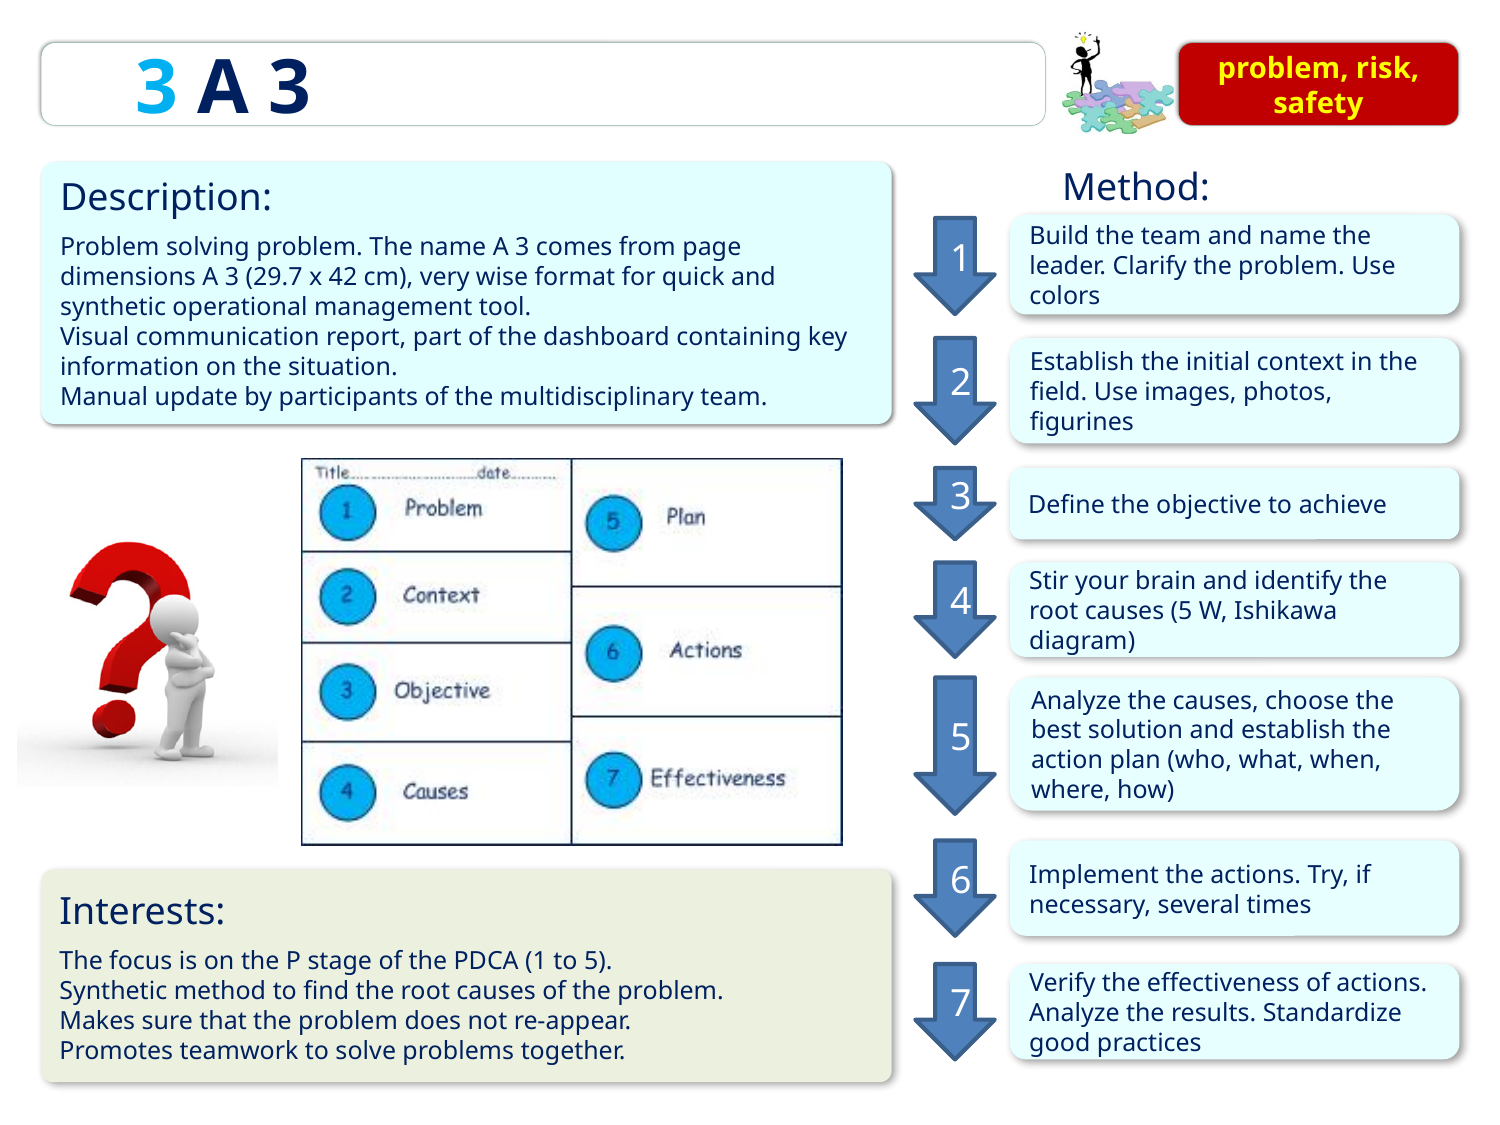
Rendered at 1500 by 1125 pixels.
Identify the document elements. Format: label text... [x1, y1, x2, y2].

text_box 3 [913, 465, 997, 541]
text_box 4 [913, 560, 997, 660]
text_box problem, risk, safety [1178, 40, 1461, 128]
text_box Analyze the causes, choose the best solution and establish the action plan (who, what, when, where, how) [1007, 675, 1462, 813]
picture [300, 457, 843, 847]
text_box 3 A 3 [39, 40, 1048, 128]
picture [16, 526, 278, 787]
picture [1062, 30, 1174, 134]
text_box 5 [913, 675, 997, 816]
text_box Verify the effectiveness of actions. Analyze the results. Standardize good practices [1007, 961, 1462, 1062]
text_box Description: Problem solving problem. The name A 3 comes from page dimensions A 3 (29.7 x 42 cm), very wise format for quick and synthetic operational management tool. Visual communication report, part of the dashboard containing key information on the situation. Manual update by participants of the multidisciplinary team. [39, 159, 894, 427]
text_box 2 [913, 335, 997, 446]
text_box 6 [913, 838, 997, 938]
text_box Method: [1044, 153, 1460, 217]
text_box 7 [913, 961, 997, 1062]
text_box Build the team and name the leader. Clarify the problem. Use colors [1007, 212, 1462, 317]
text_box Stir your brain and identify the root causes (5 W, Ishikawa diagram) [1007, 560, 1462, 660]
text_box Establish the initial context in the field. Use images, photos, figurines [1007, 335, 1462, 446]
text_box Define the objective to achieve [1007, 465, 1462, 542]
text_box Implement the actions. Try, if necessary, several times [1007, 838, 1462, 938]
text_box 1 [913, 215, 997, 317]
text_box Interests: The focus is on the P stage of the PDCA (1 to 5). Synthetic method to find the root causes of the problem. Makes sure that the problem does not re-appear. Promotes teamwork to solve problems together. [39, 867, 894, 1085]
